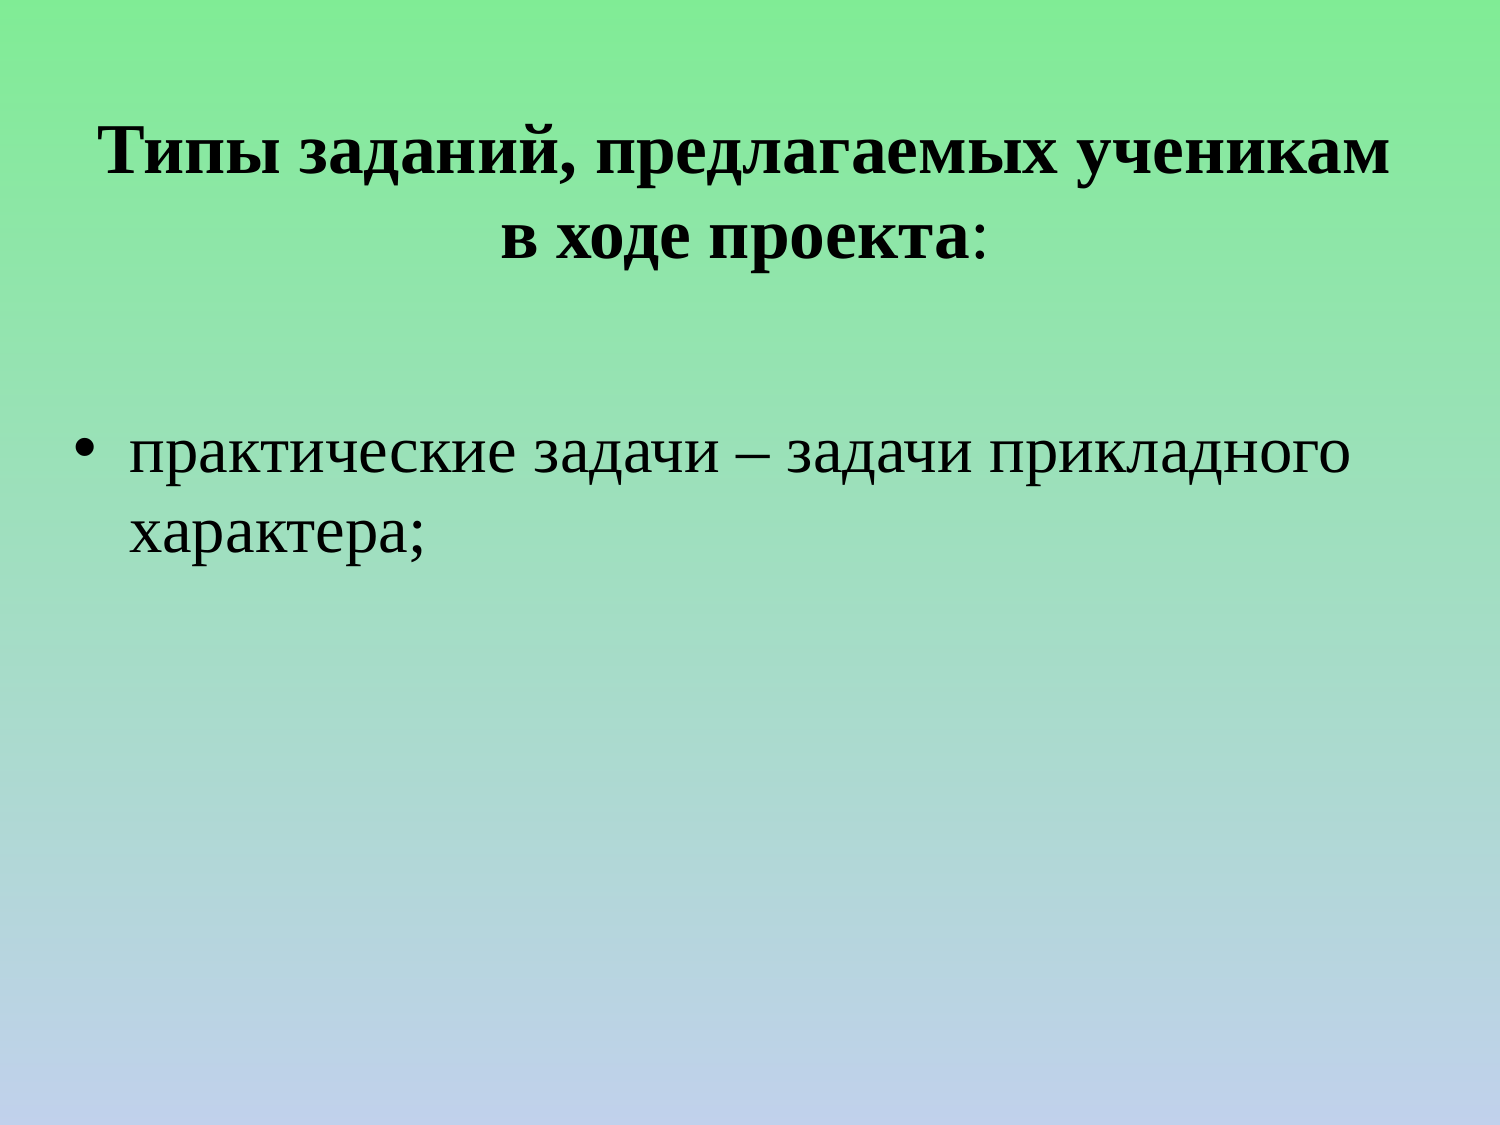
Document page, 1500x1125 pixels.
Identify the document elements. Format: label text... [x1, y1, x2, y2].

list практические задачи – задачи прикладного характера; [58, 398, 1409, 1083]
title Типы заданий, предлагаемых ученикам в ходе проекта: [70, 93, 1421, 282]
